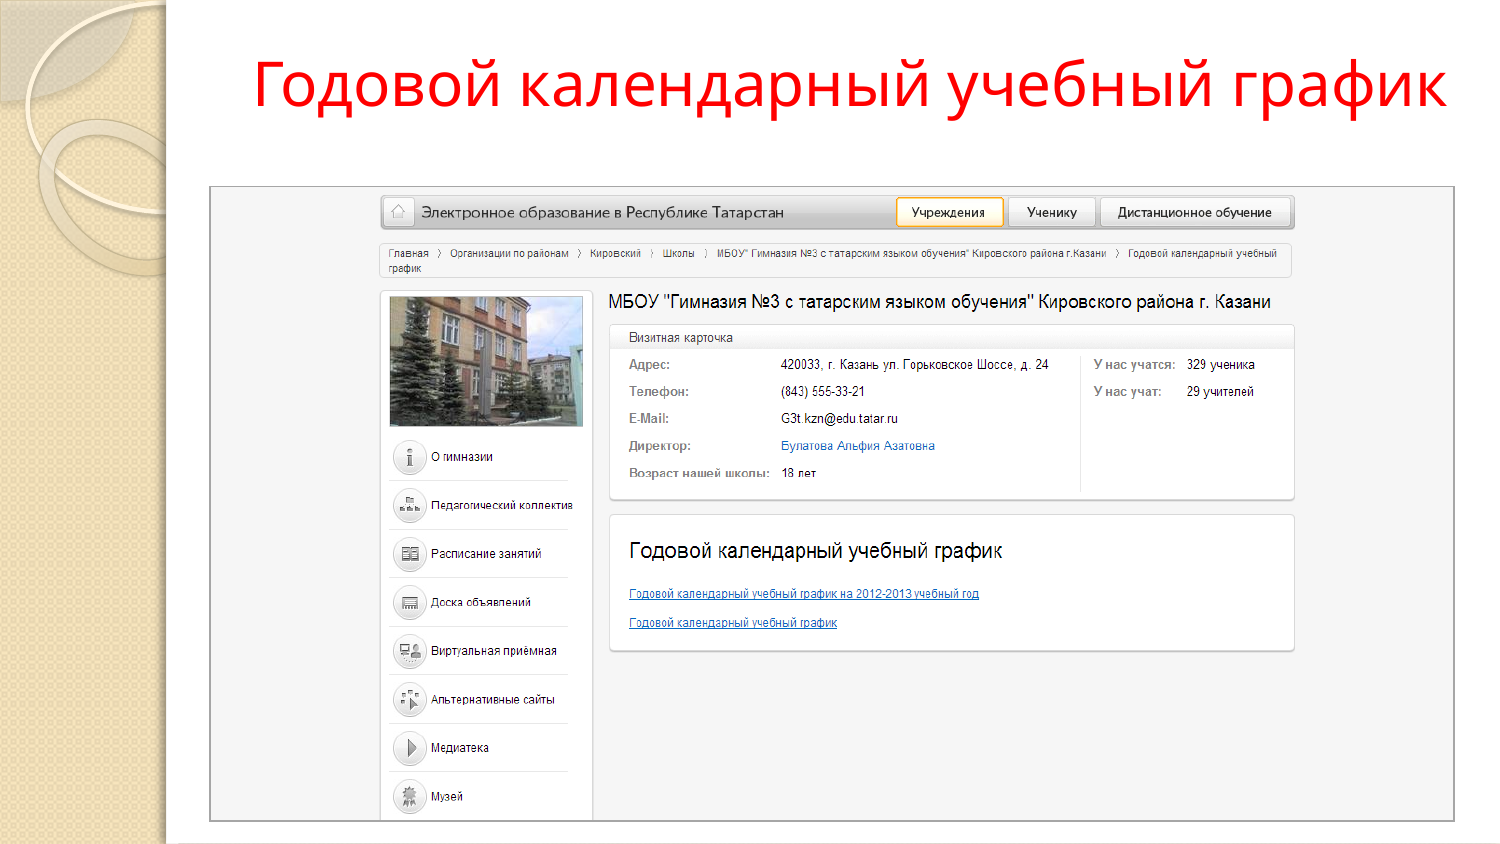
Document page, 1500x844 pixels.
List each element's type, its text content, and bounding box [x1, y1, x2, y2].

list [210, 187, 1454, 821]
title Годовой календарный учебный график [235, 23, 1466, 141]
